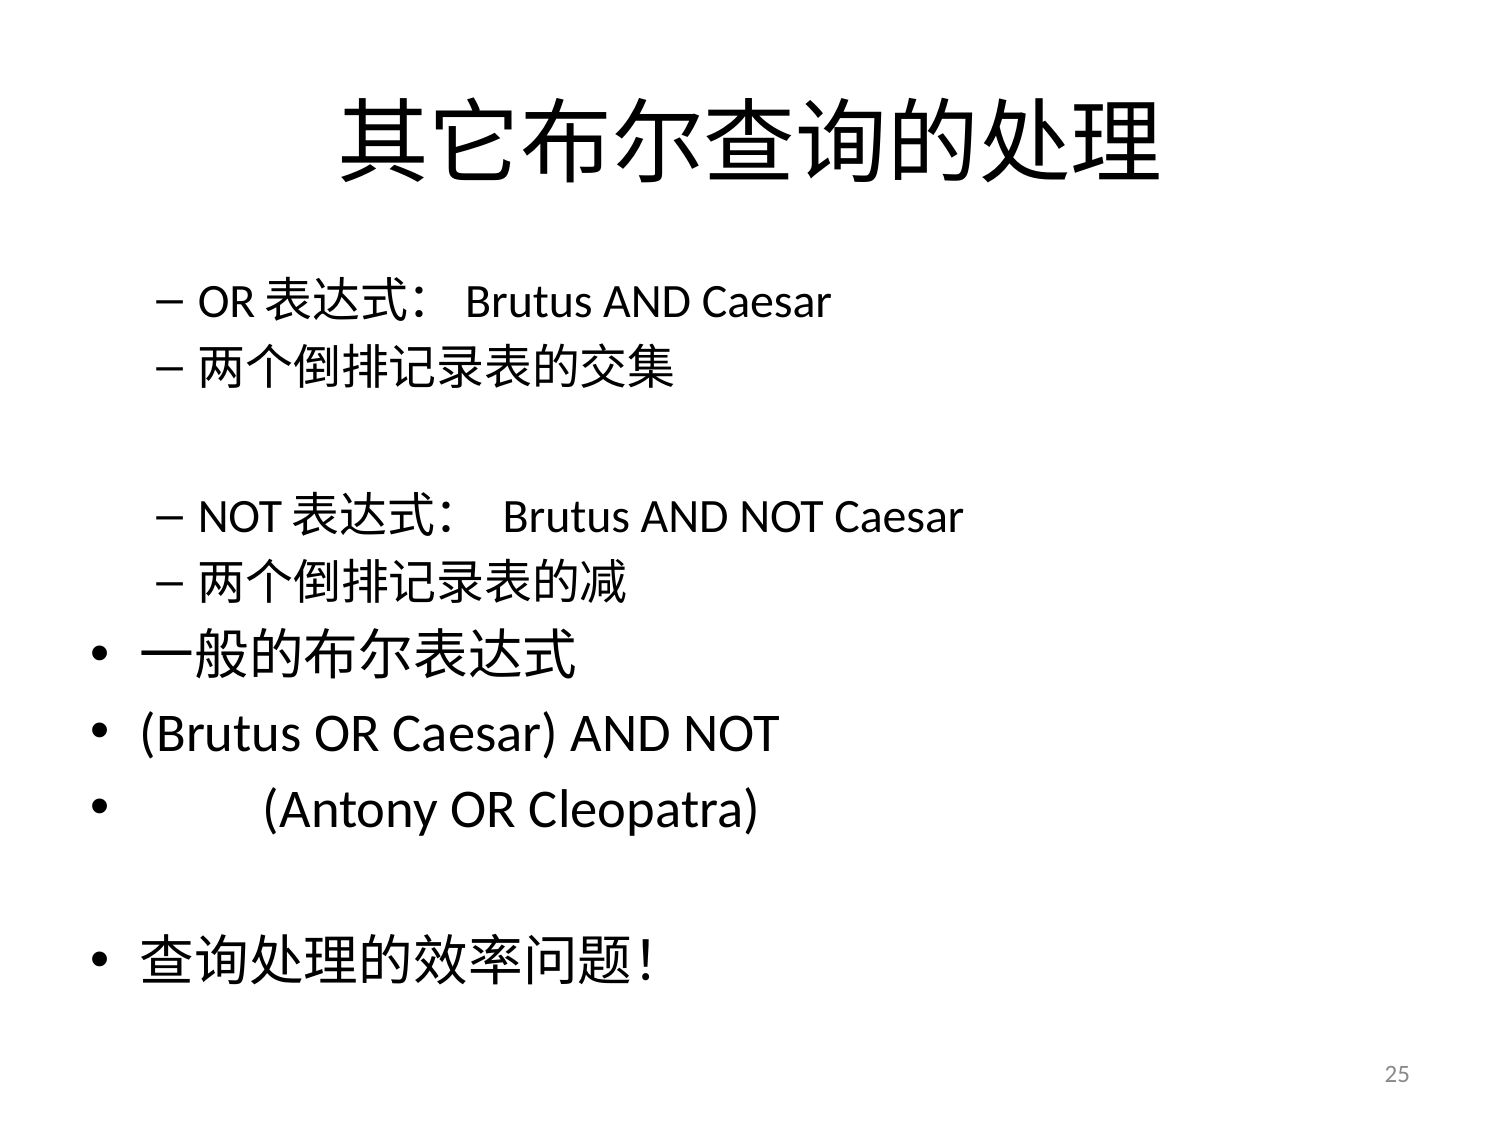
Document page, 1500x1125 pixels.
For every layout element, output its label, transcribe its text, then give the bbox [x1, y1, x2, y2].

slide_number 25 [1074, 1042, 1425, 1103]
title 其它布尔查询的处理 [75, 45, 1425, 233]
list OR表达式：Brutus AND Caesar 两个倒排记录表的交集 NOT表达式： Brutus AND NOT Caesar 两个倒排记录表的减 一般的布尔表达式 (Brutus OR Caesar) AND NOT (Antony OR Cleopatra) 查询处理的效率问题！ [75, 262, 1425, 1005]
